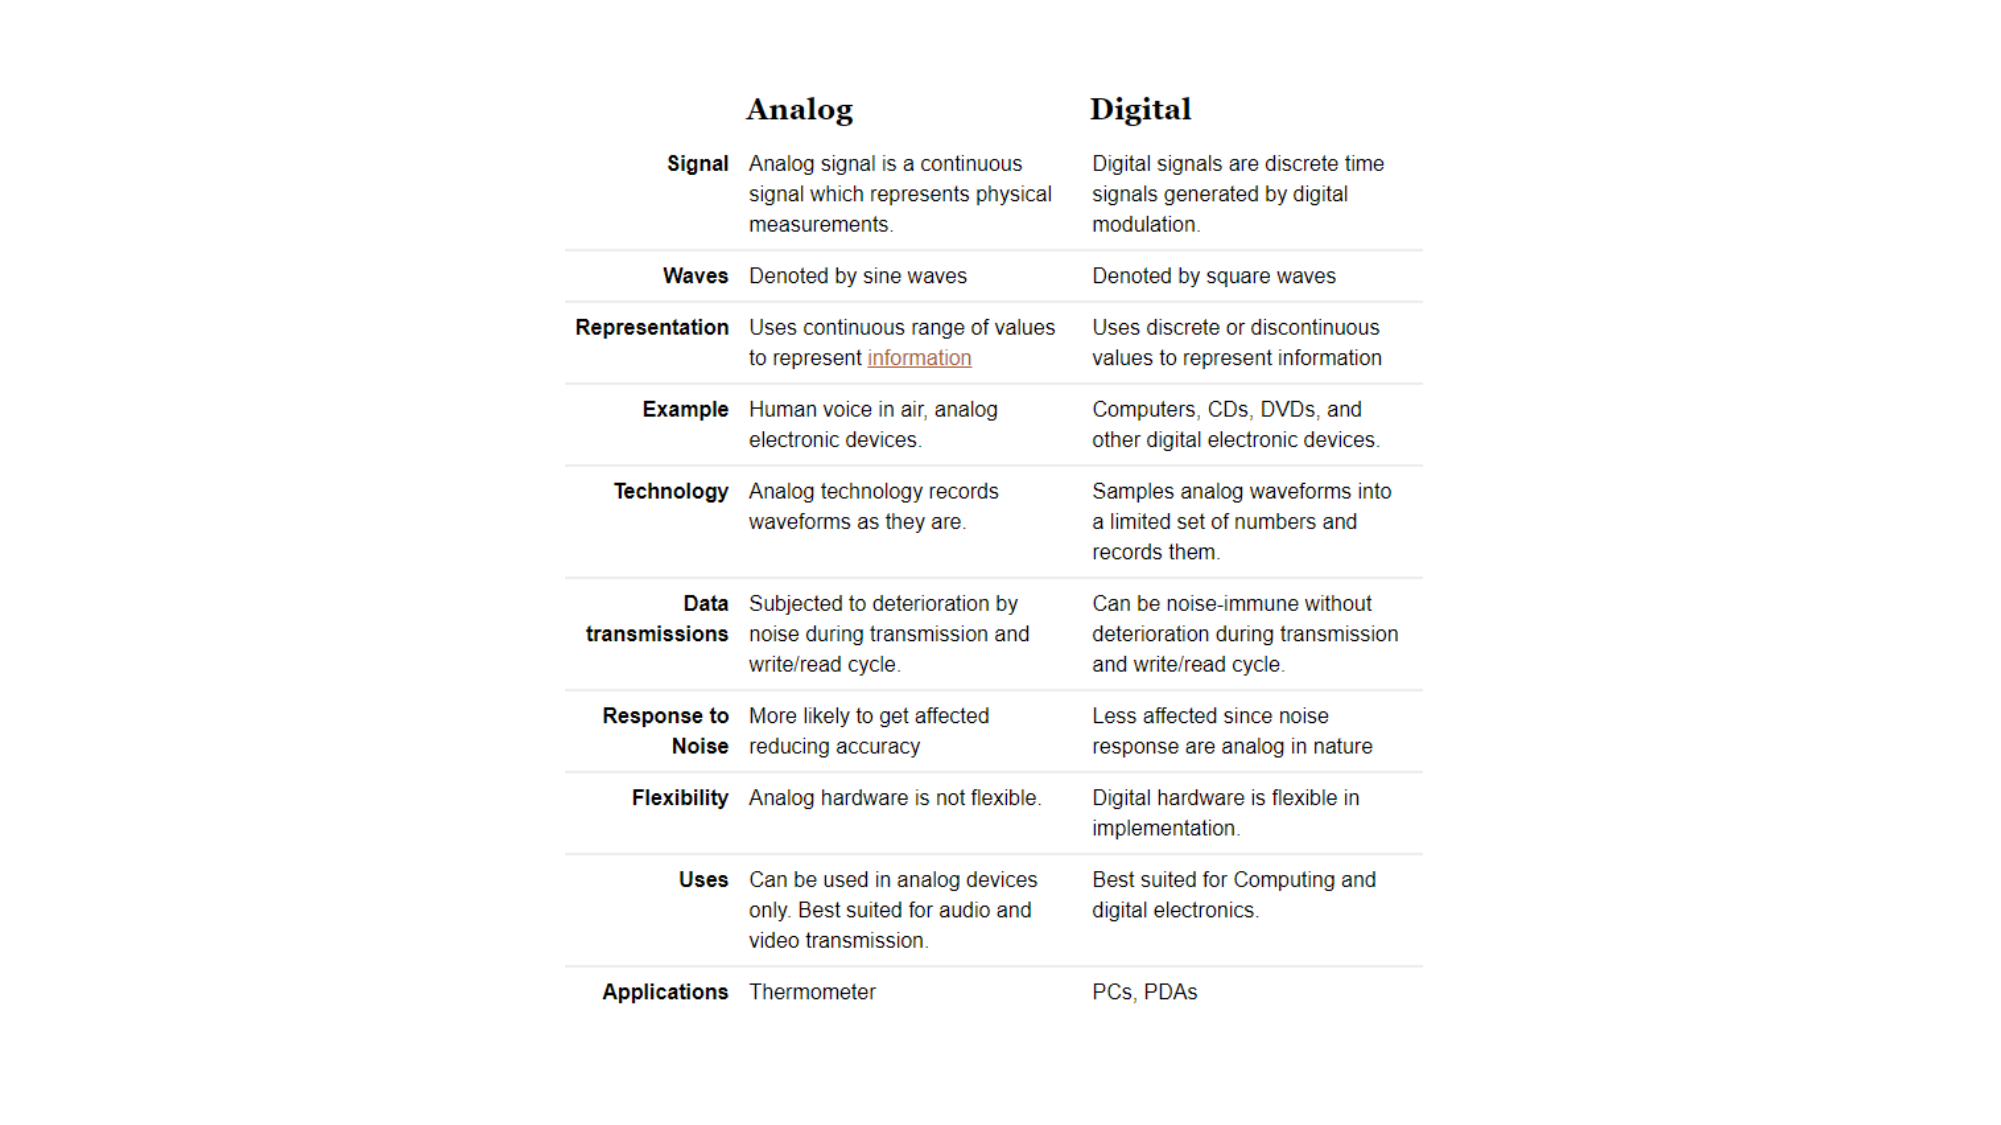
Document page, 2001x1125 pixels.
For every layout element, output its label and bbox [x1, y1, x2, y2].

list [565, 68, 1435, 1014]
